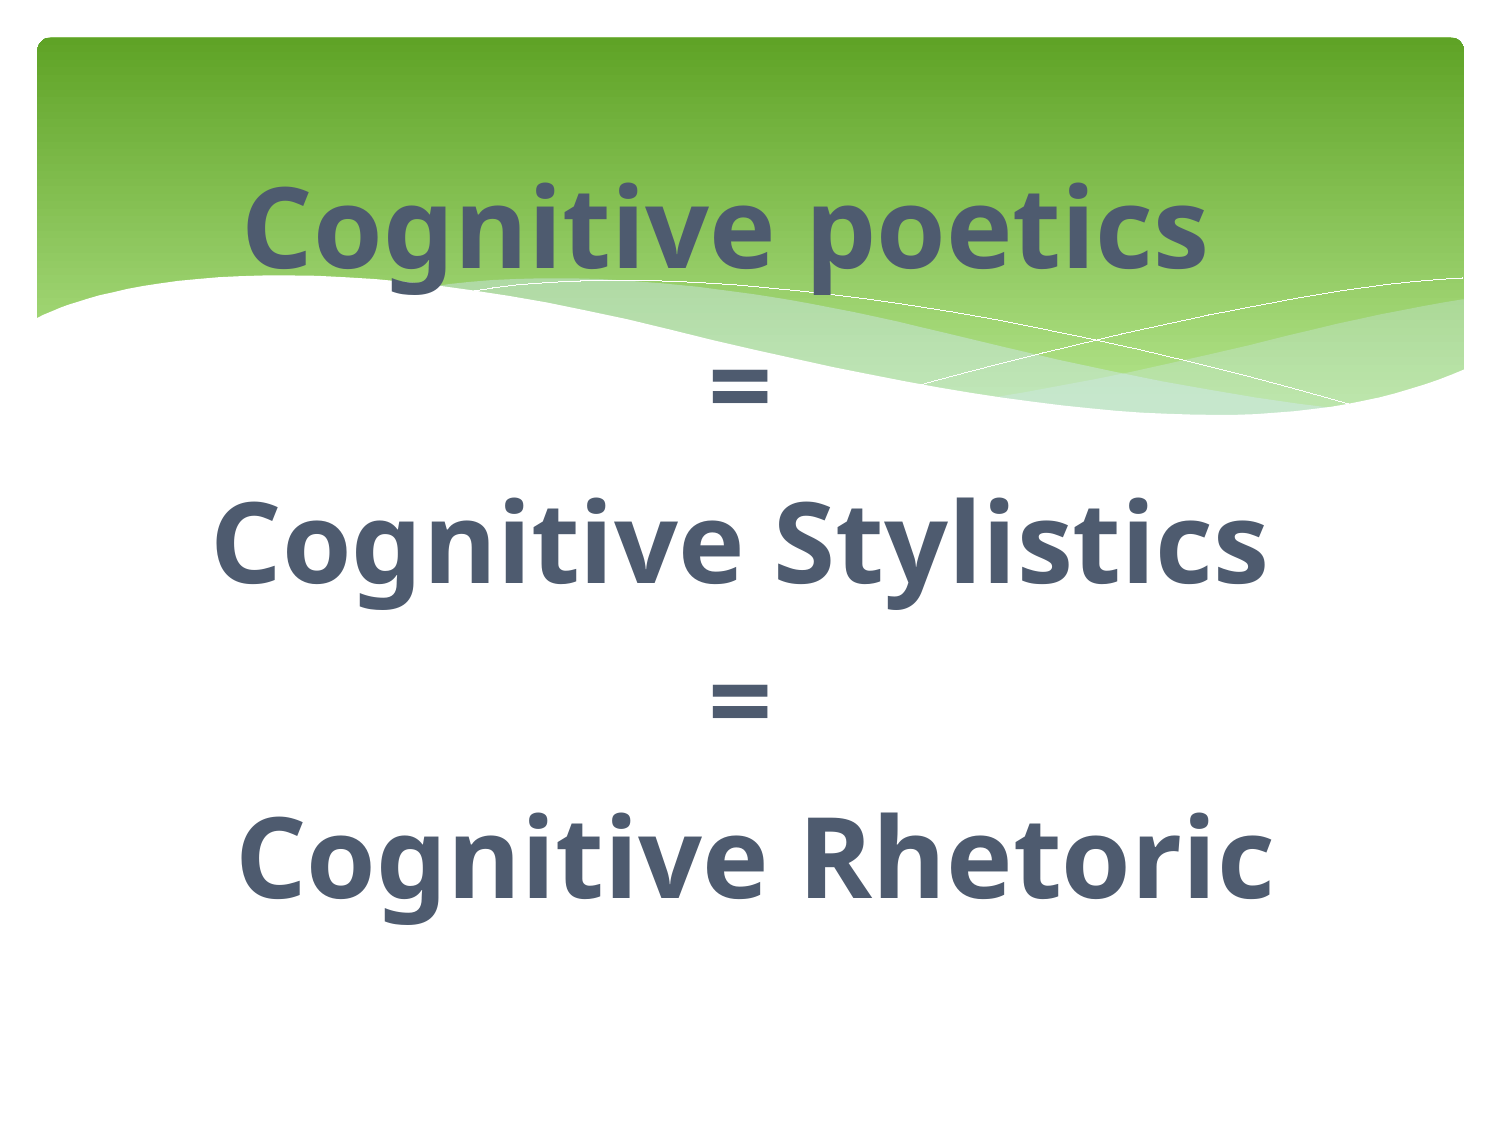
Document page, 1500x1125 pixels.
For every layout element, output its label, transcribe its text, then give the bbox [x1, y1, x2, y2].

list Cognitive poetics = Cognitive Stylistics = Cognitive Rhetoric [147, 149, 1363, 982]
